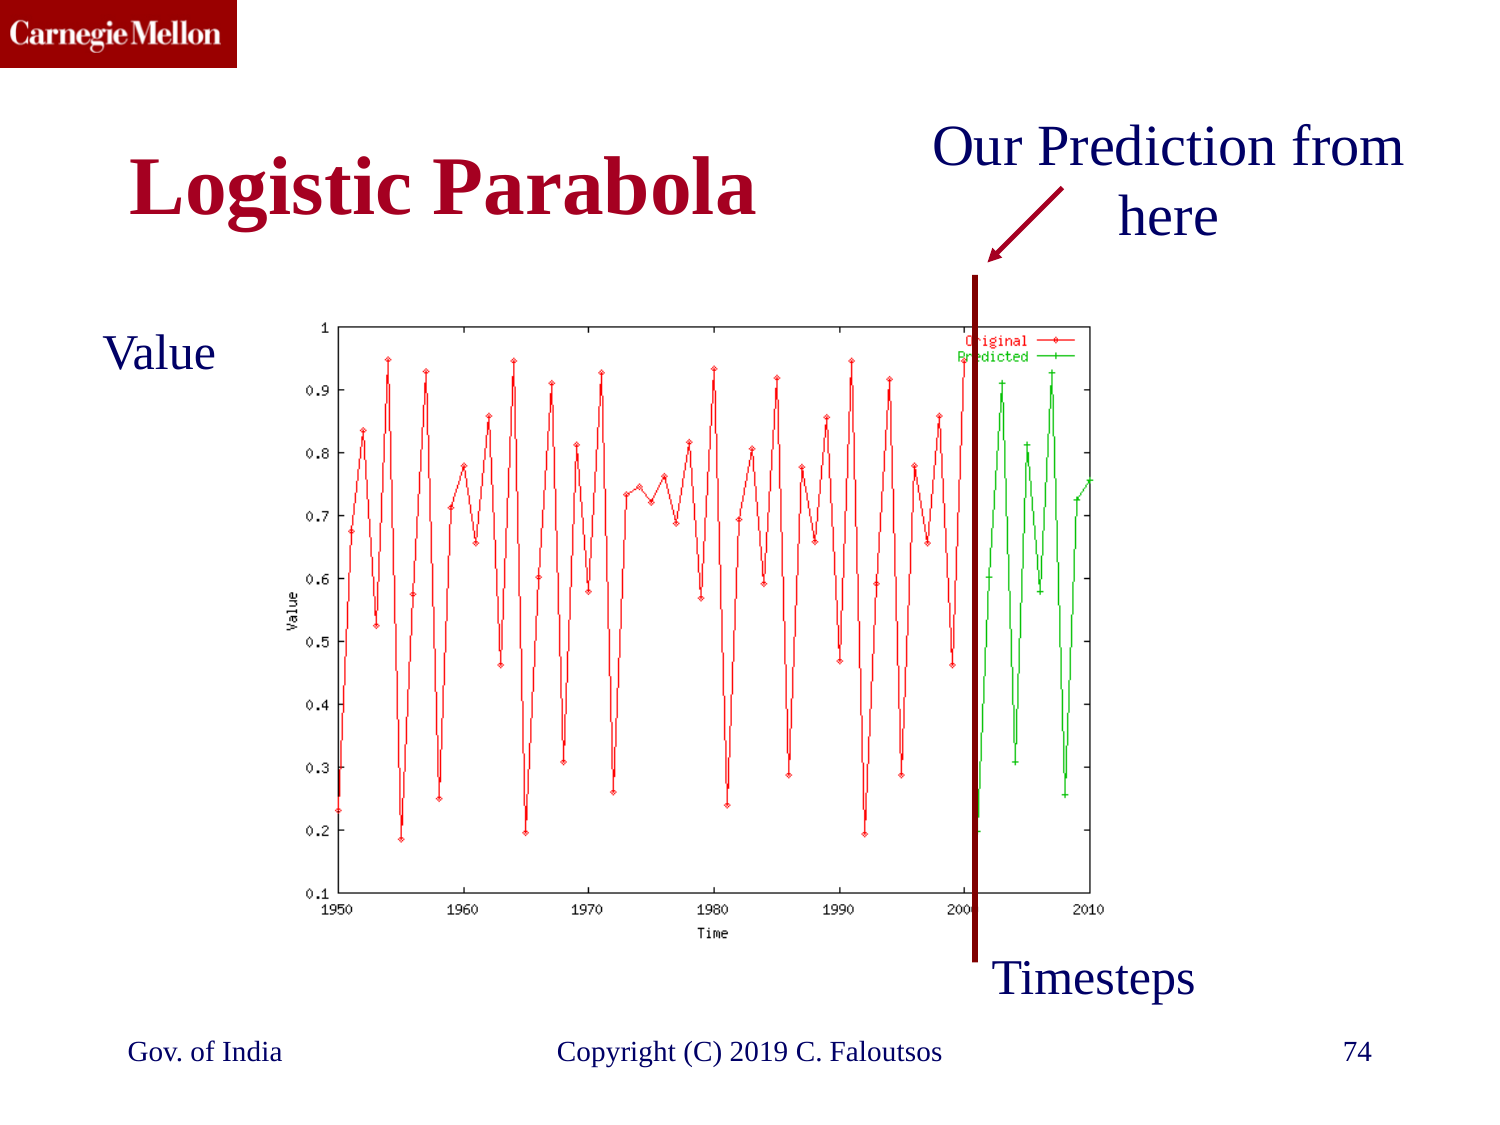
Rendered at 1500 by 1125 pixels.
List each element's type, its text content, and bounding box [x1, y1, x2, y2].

text_box Value [87, 312, 272, 388]
footer Copyright (C) 2019 C. Faloutsos [512, 1024, 988, 1101]
text_box Timesteps [924, 937, 1263, 1013]
picture [0, 0, 237, 68]
text_box [987, 187, 1063, 263]
title Logistic Parabola [112, 99, 776, 263]
text_box Our Prediction from here [874, 99, 1463, 255]
picture [274, 312, 1113, 941]
slide_number 74 [1074, 1024, 1388, 1101]
slide_number Gov. of India [112, 1024, 426, 1101]
